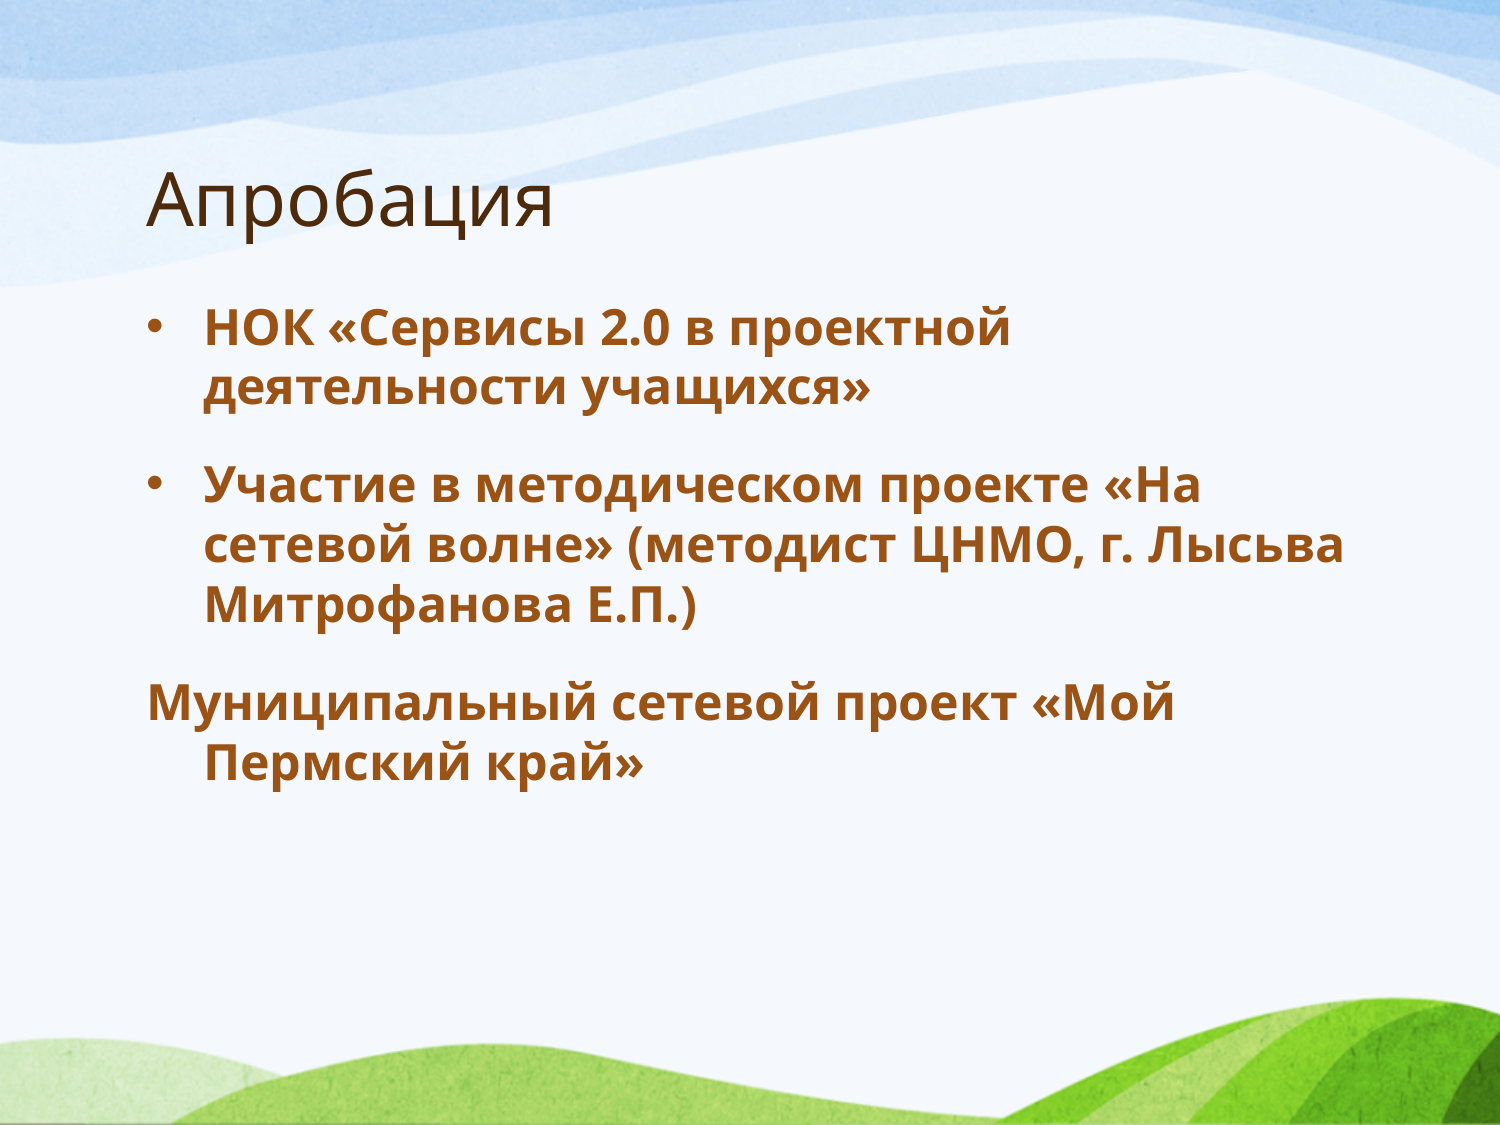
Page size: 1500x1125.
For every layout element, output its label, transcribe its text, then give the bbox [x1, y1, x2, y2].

picture [0, 0, 1500, 1125]
title Апробация [131, 50, 1369, 250]
list НОК «Сервисы 2.0 в проектной деятельности учащихся» Участие в методическом проекте «На сетевой волне» (методист ЦНМО, г. Лысьва Митрофанова Е.П.) Муниципальный сетевой проект «Мой Пермский край» [131, 287, 1369, 982]
